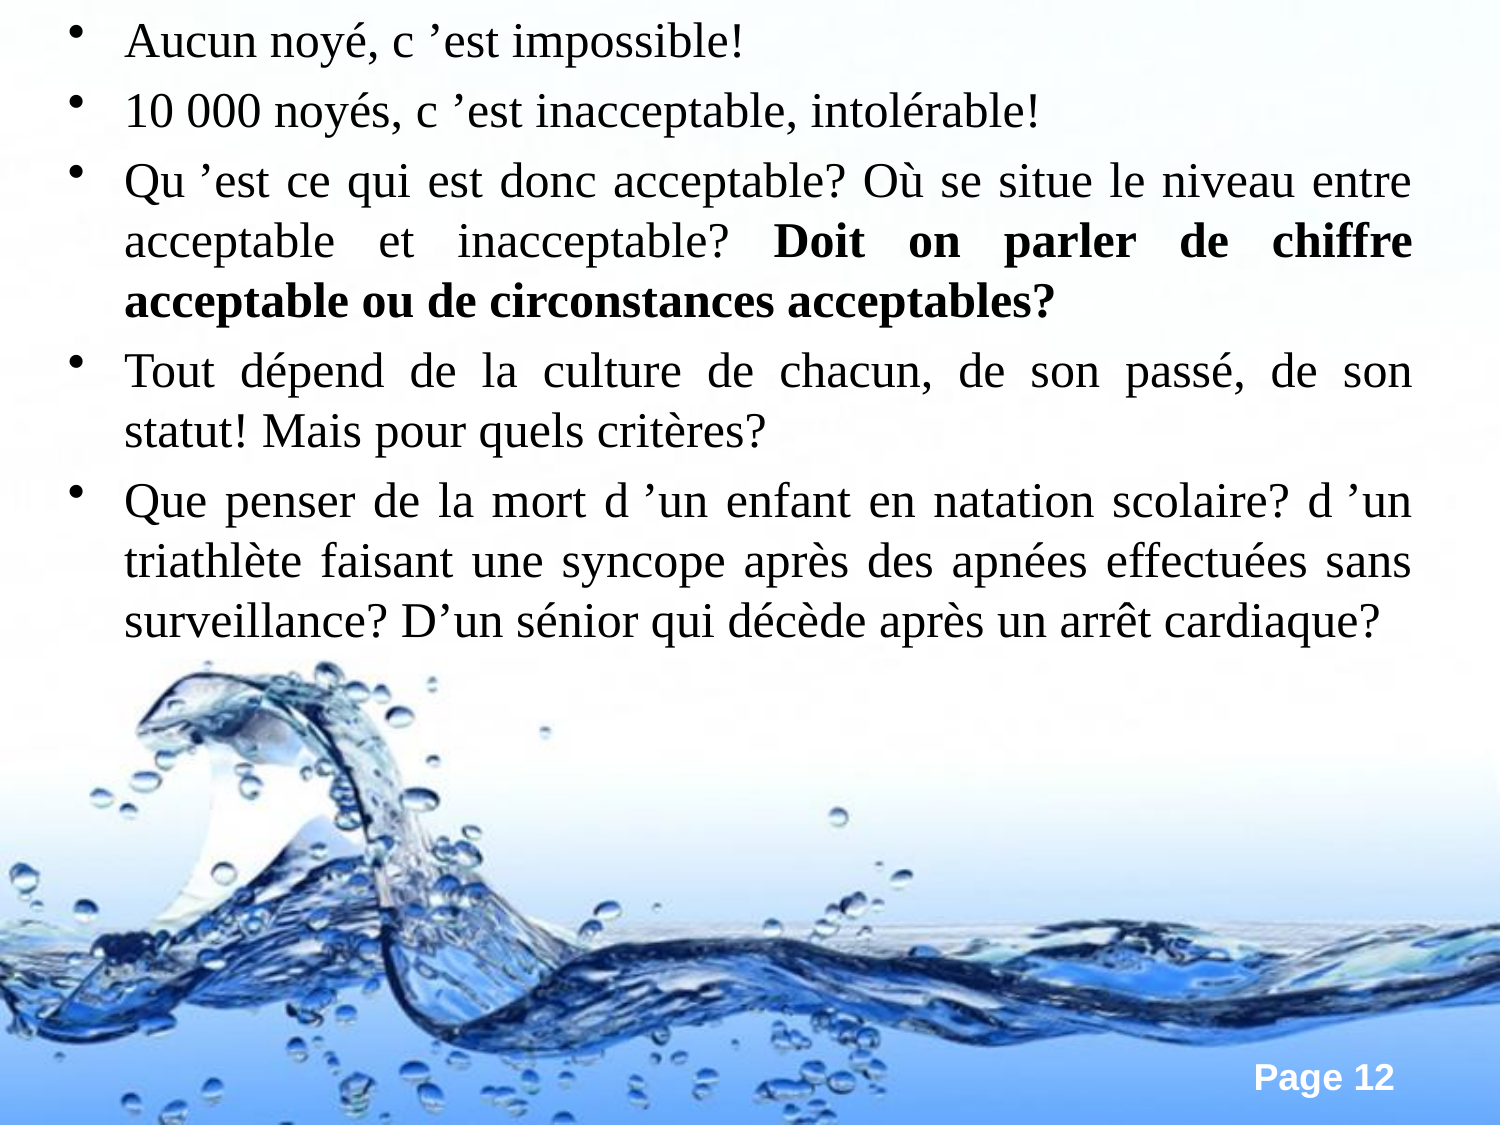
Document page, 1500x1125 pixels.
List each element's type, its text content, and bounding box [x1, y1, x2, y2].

list Aucun noyé, c ’est impossible! 10 000 noyés, c ’est inacceptable, intolérable! Qu ’est ce qui est donc acceptable? Où se situe le niveau entre acceptable et inacceptable? Doit on parler de chiffre acceptable ou de circonstances acceptables? Tout dépend de la culture de chacun, de son passé, de son statut! Mais pour quels critères? Que penser de la mort d ’un enfant en natation scolaire? d ’un triathlète faisant une syncope après des apnées effectuées sans surveillance? D’un sénior qui décède après un arrêt cardiaque? [53, 0, 1429, 897]
picture [0, 0, 1500, 1125]
